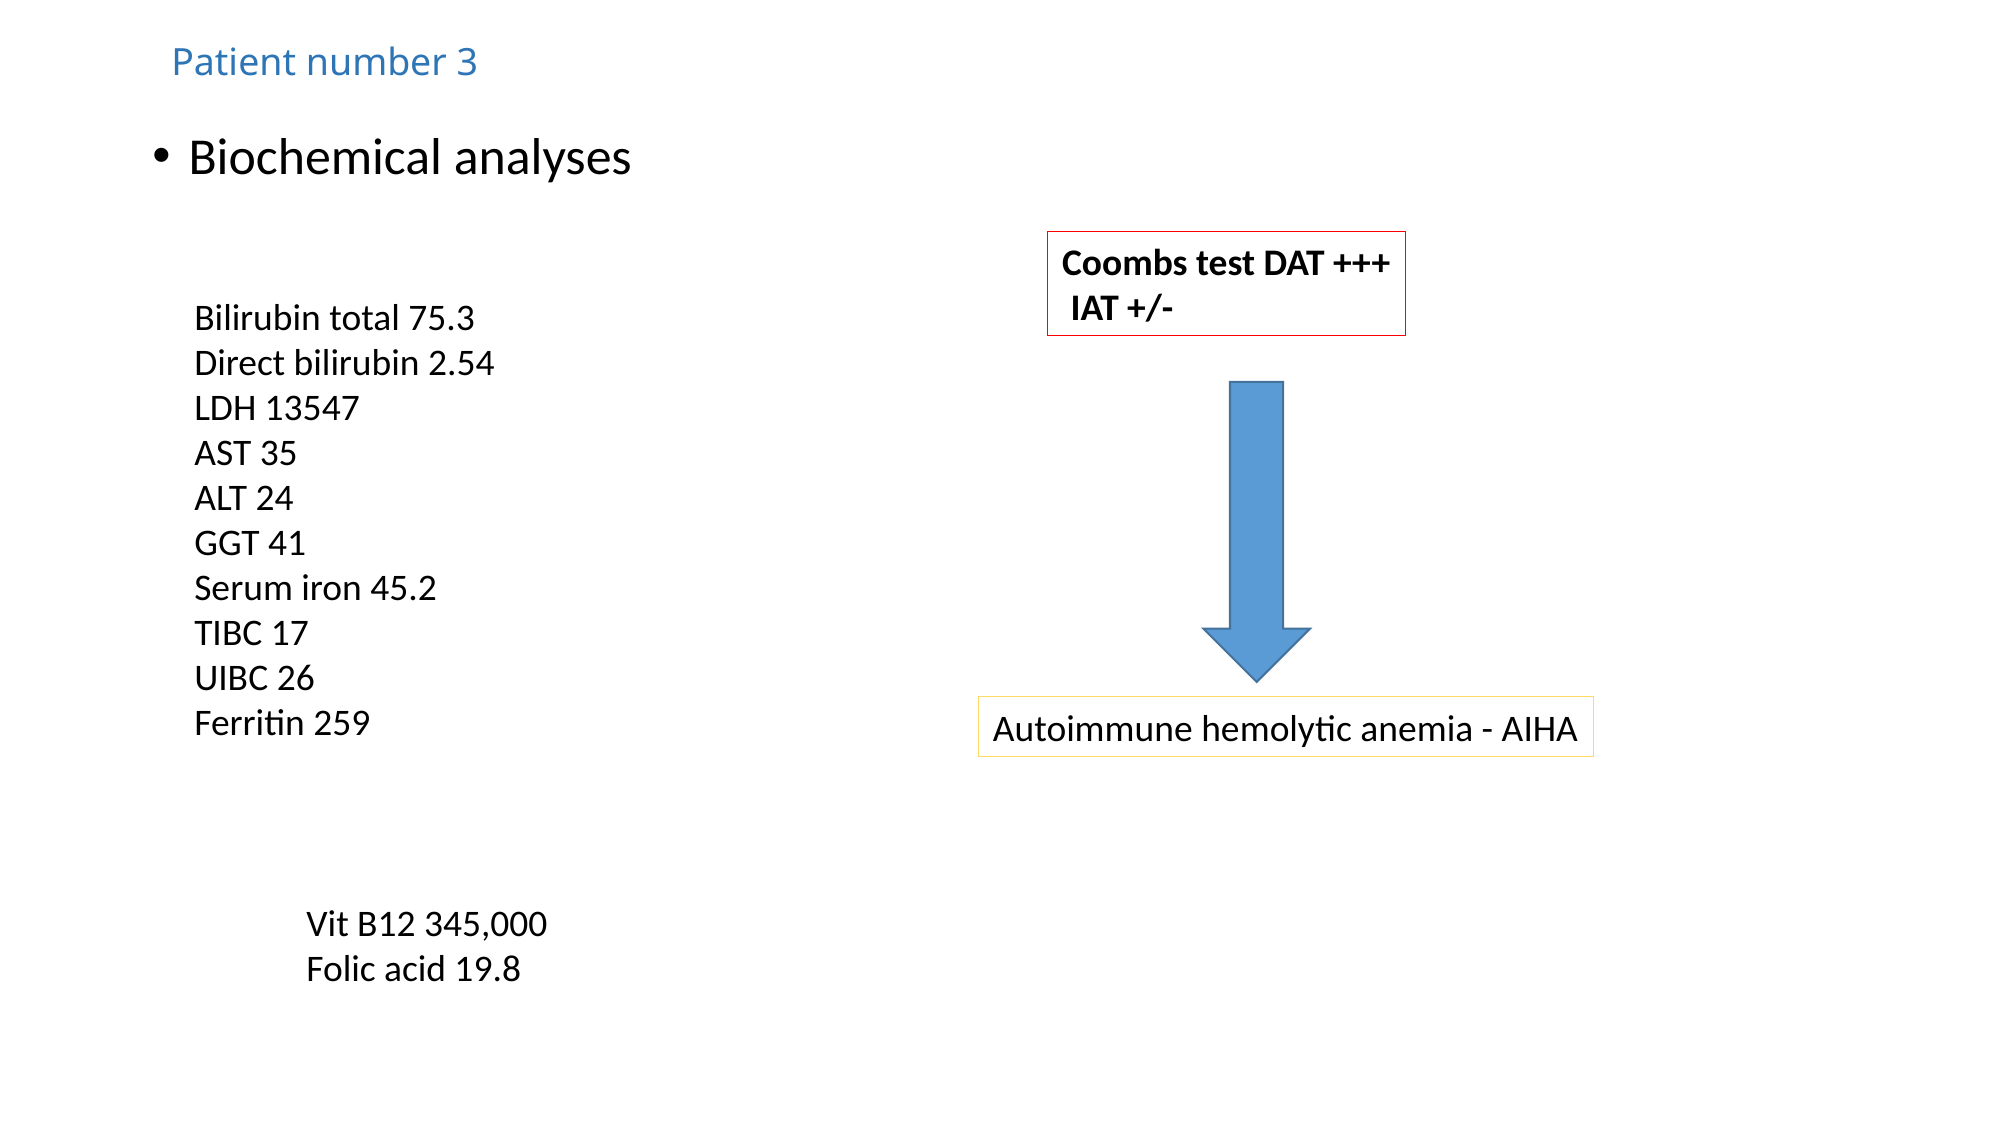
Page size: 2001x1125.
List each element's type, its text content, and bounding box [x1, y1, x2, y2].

title Patient number 3 [156, 41, 1882, 86]
text_box Coombs test DAT +++ IAT +/- [1047, 231, 1406, 336]
text_box Vit B12 345,000 Folic acid 19.8 [291, 891, 563, 996]
list Biochemical analyses [137, 122, 1863, 194]
text_box Autoimmune hemolytic anemia - AIHA [978, 696, 1594, 757]
text_box Bilirubin total 75.3 Direct bilirubin 2.54 LDH 13547 AST 35 ALT 24 GGT 41 Serum iron 45.2 TIBC 17 UIBC 26 Ferritin 259 [179, 286, 736, 751]
text_box [1200, 380, 1313, 684]
